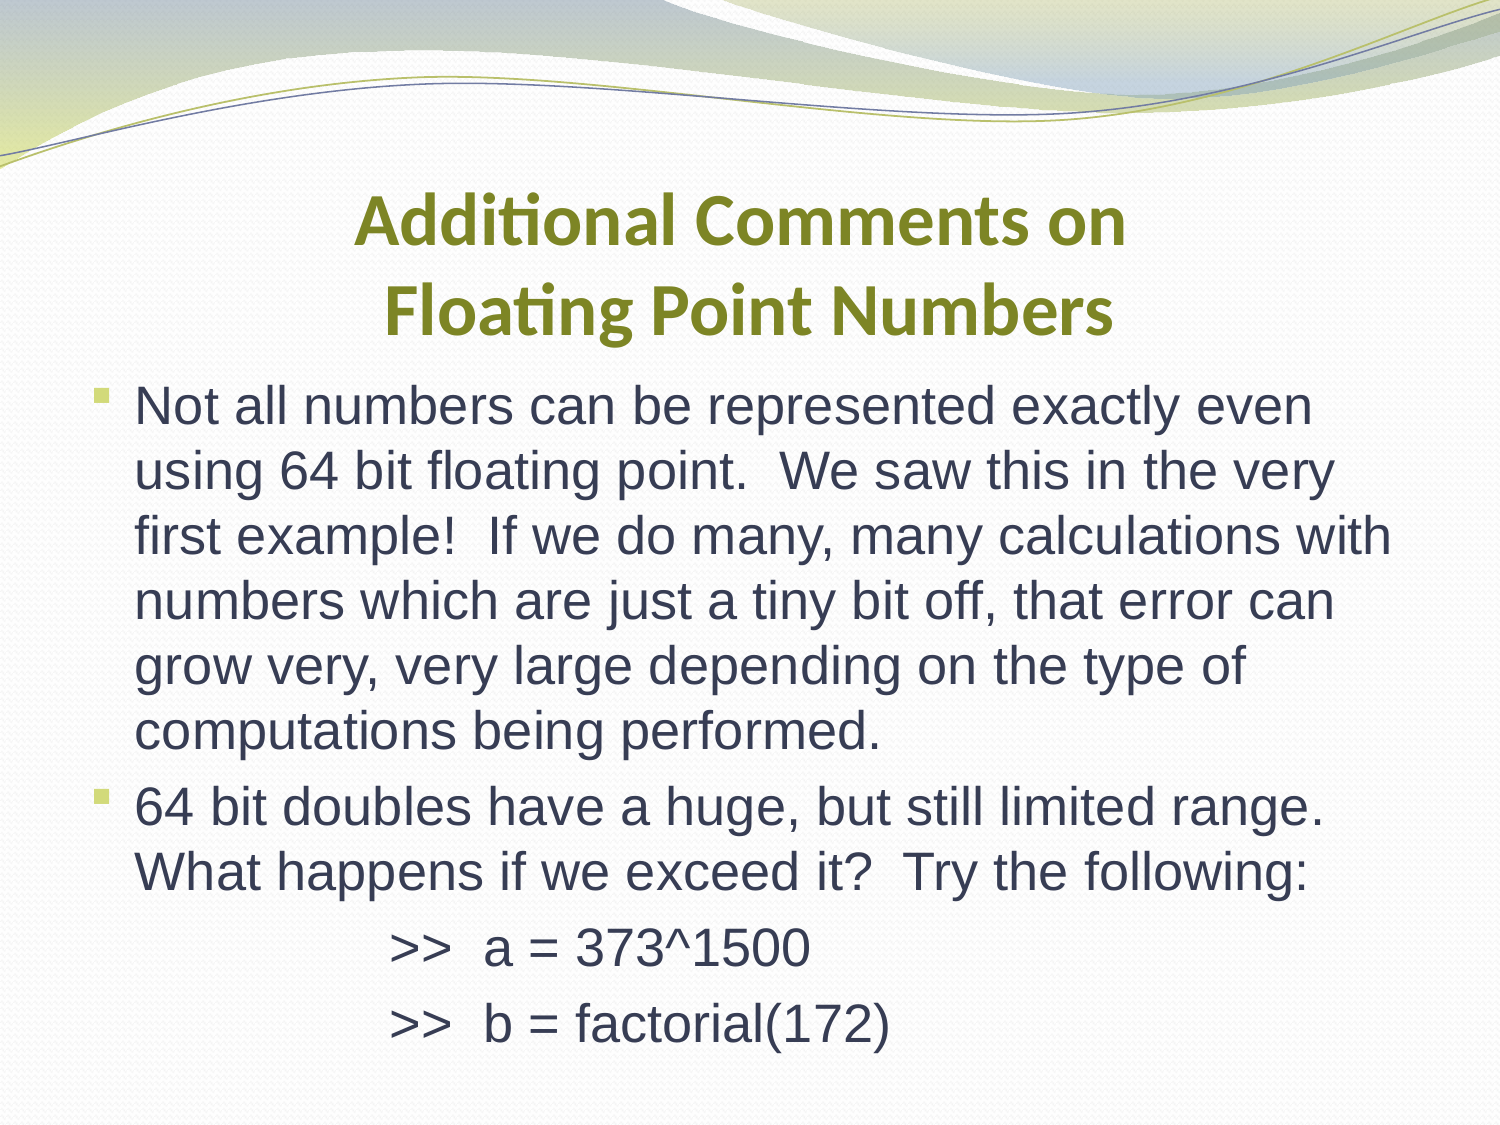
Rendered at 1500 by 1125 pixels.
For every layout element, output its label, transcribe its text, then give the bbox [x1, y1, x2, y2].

list Not all numbers can be represented exactly even using 64 bit floating point. We saw this in the very first example! If we do many, many calculations with numbers which are just a tiny bit off, that error can grow very, very large depending on the type of computations being performed. 64 bit doubles have a huge, but still limited range. What happens if we exceed it? Try the following: >> a = 373^1500 >> b = factorial(172) [75, 362, 1425, 1100]
title Additional Comments on Floating Point Numbers [75, 162, 1425, 350]
